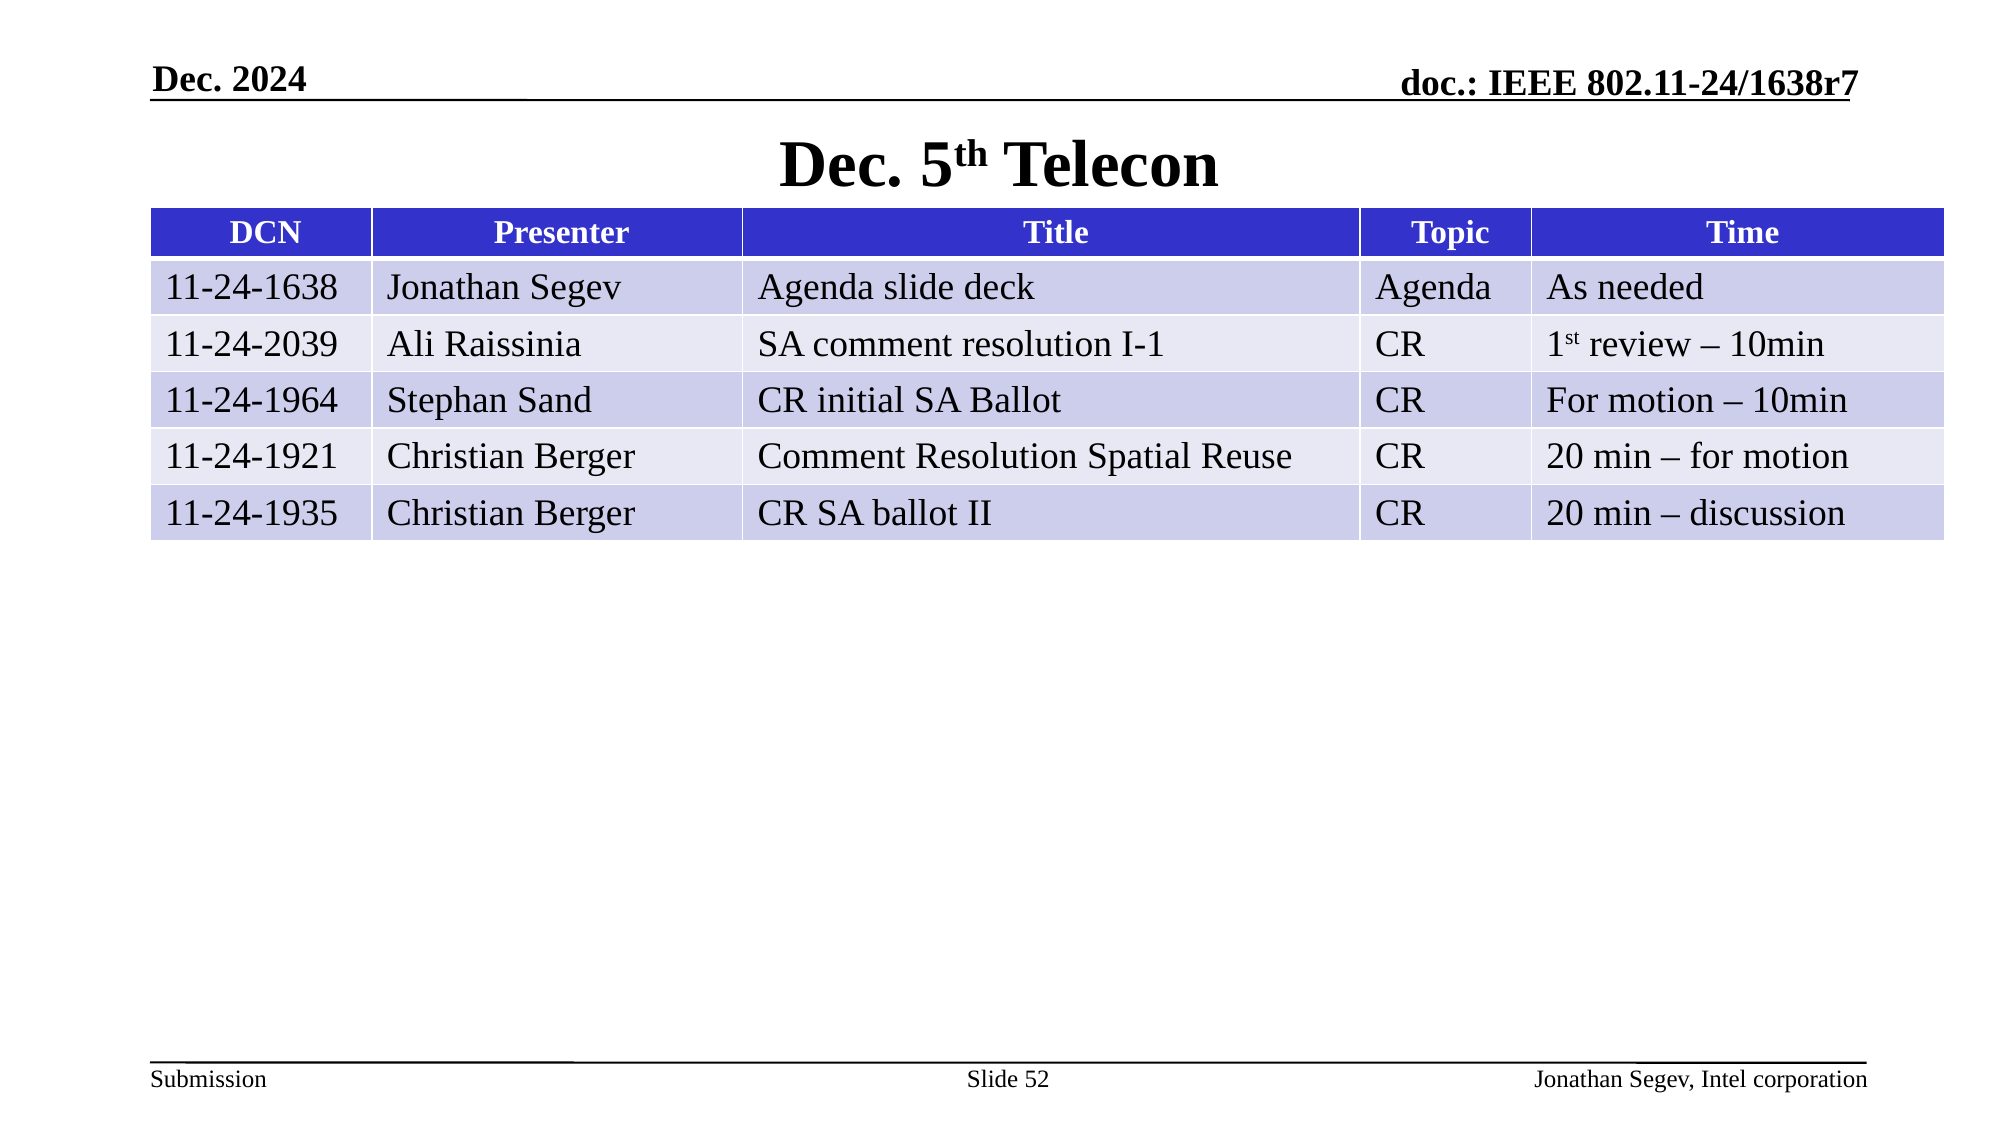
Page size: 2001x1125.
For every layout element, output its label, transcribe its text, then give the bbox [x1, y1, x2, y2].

table_cell For motion – 10min [1532, 372, 1944, 427]
table_cell Christian Berger [373, 429, 742, 484]
table_cell CR [1361, 429, 1531, 484]
table_cell 11-24-2039 [151, 316, 371, 371]
table_cell 11-24-1921 [151, 429, 371, 484]
table_cell Jonathan Segev [373, 261, 742, 314]
table_header Presenter [373, 208, 742, 256]
table_cell CR initial SA Ballot [743, 372, 1359, 427]
table_cell Comment Resolution Spatial Reuse [743, 429, 1359, 484]
table_cell Agenda slide deck [743, 261, 1359, 314]
table_header Title [743, 208, 1359, 256]
table_cell Agenda [1361, 261, 1531, 314]
table_cell Christian Berger [373, 485, 742, 540]
table_cell 11-24-1964 [151, 372, 371, 427]
table_cell Ali Raissinia [373, 316, 742, 371]
table_cell SA comment resolution I-1 [743, 316, 1359, 371]
table_header DCN [151, 208, 371, 256]
table_cell As needed [1532, 261, 1944, 314]
table_cell 1st review – 10min [1532, 316, 1944, 371]
table_header Time [1532, 208, 1944, 256]
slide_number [152, 54, 563, 100]
table_cell CR [1361, 485, 1531, 540]
table_cell CR [1361, 372, 1531, 427]
table_header Topic [1361, 208, 1531, 256]
table_cell Stephan Sand [373, 372, 742, 427]
table_cell 20 min – discussion [1532, 485, 1944, 540]
table_cell 11-24-1638 [151, 261, 371, 314]
table_cell 11-24-1935 [151, 485, 371, 540]
title Dec. 5th Telecon [149, 112, 1850, 206]
table_cell 20 min – for motion [1532, 429, 1944, 484]
footer Jonathan Segev, Intel corporation [1171, 1061, 1869, 1093]
slide_number Slide 52 [950, 1061, 1067, 1123]
table_cell CR [1361, 316, 1531, 371]
table_cell CR SA ballot II [743, 485, 1359, 540]
